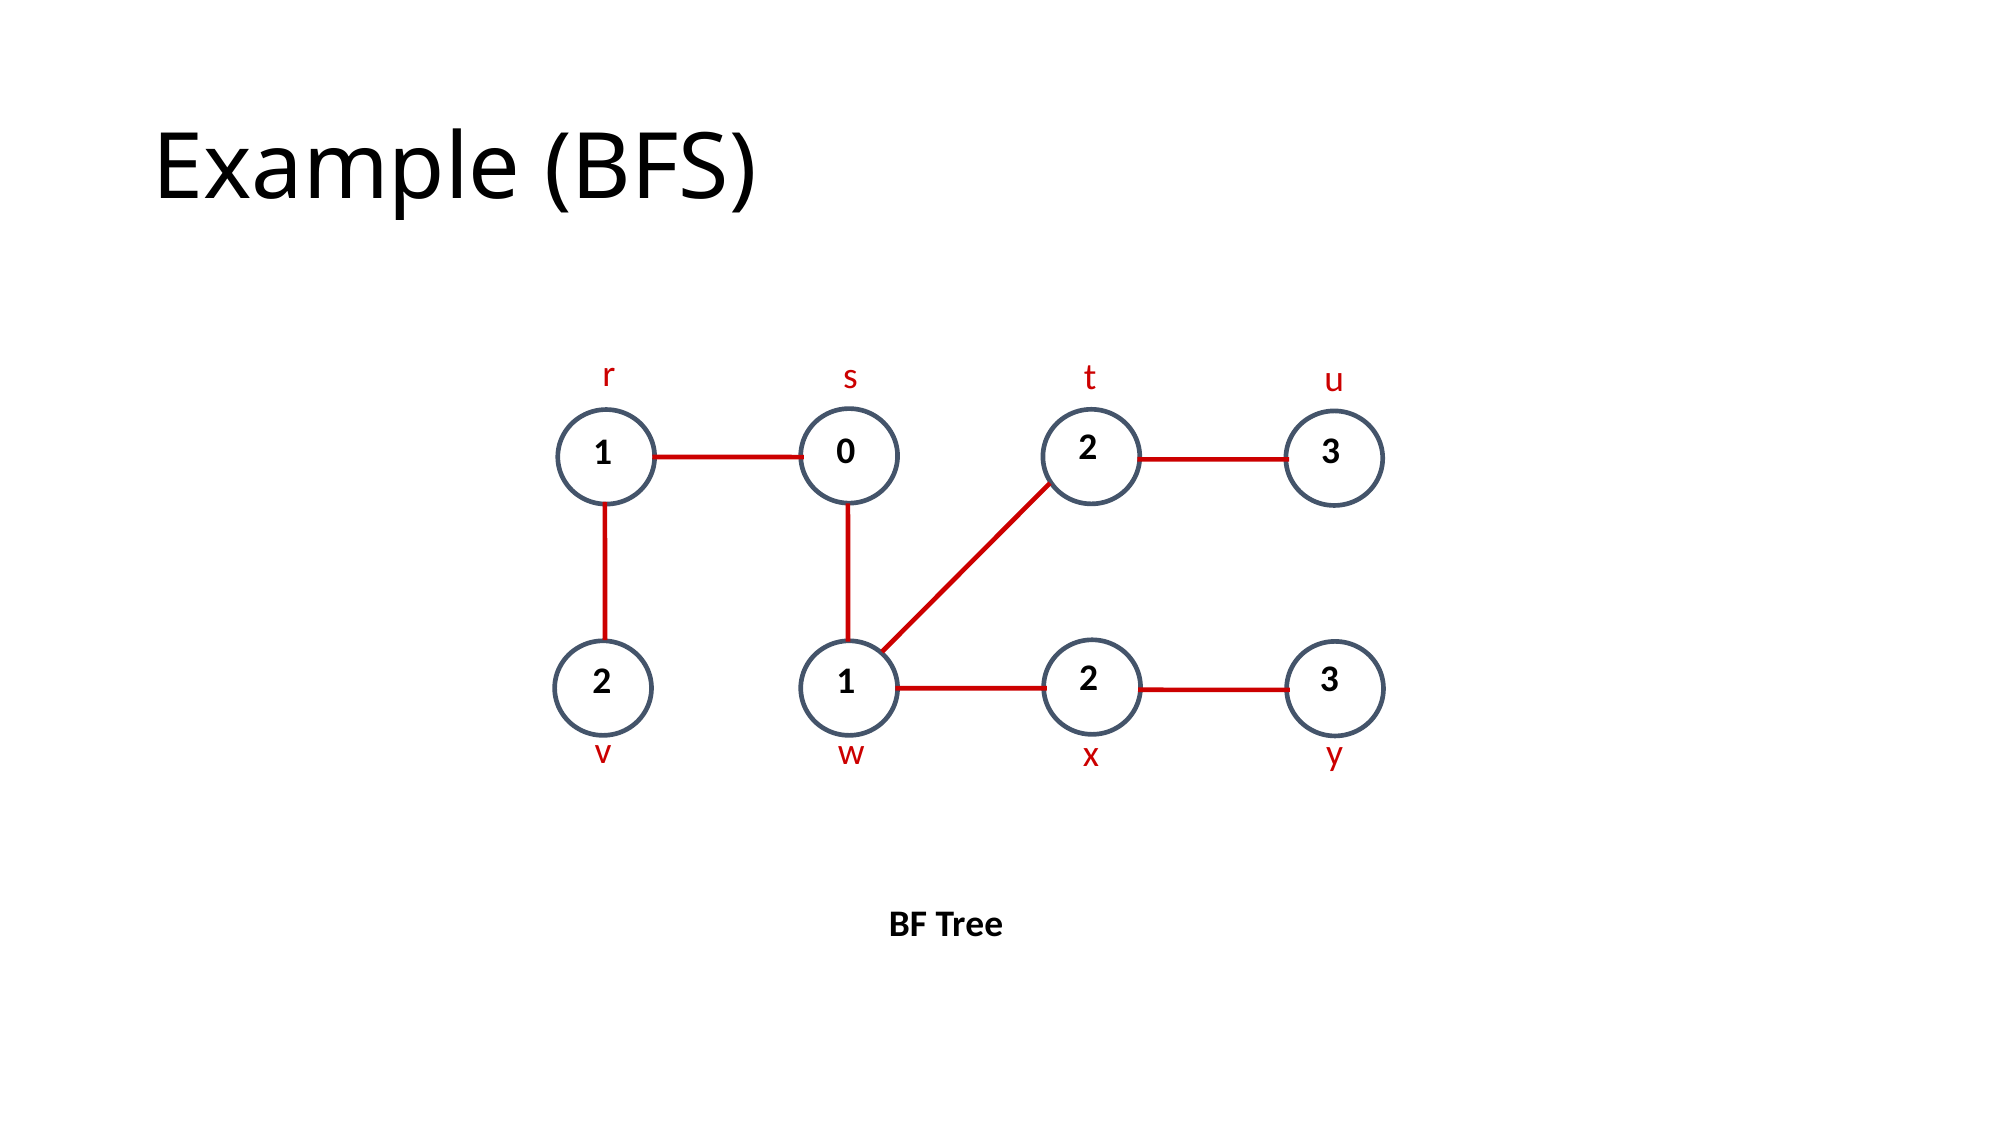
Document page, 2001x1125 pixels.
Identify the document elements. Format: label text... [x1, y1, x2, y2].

title Example (BFS) [137, 59, 1863, 278]
text_box 2 [1064, 645, 1114, 706]
text_box 2 [577, 648, 627, 709]
text_box v [579, 718, 627, 779]
text_box r [587, 341, 631, 402]
text_box 2 [1063, 415, 1113, 475]
text_box w [823, 720, 880, 780]
text_box 3 [1306, 418, 1356, 479]
text_box [800, 408, 898, 504]
text_box s [828, 343, 873, 404]
text_box y [1311, 720, 1358, 781]
text_box 0 [821, 418, 871, 479]
text_box t [1069, 345, 1112, 405]
text_box 1 [821, 648, 871, 709]
text_box 1 [578, 420, 628, 480]
text_box [554, 640, 652, 730]
text_box [1043, 639, 1141, 729]
text_box [1285, 410, 1383, 506]
text_box BF Tree [874, 891, 1019, 952]
text_box [1286, 641, 1384, 731]
text_box [1042, 409, 1140, 504]
text_box [800, 640, 898, 728]
text_box u [1309, 346, 1360, 407]
text_box 3 [1305, 647, 1354, 707]
text_box x [1068, 721, 1115, 782]
text_box [557, 409, 655, 505]
